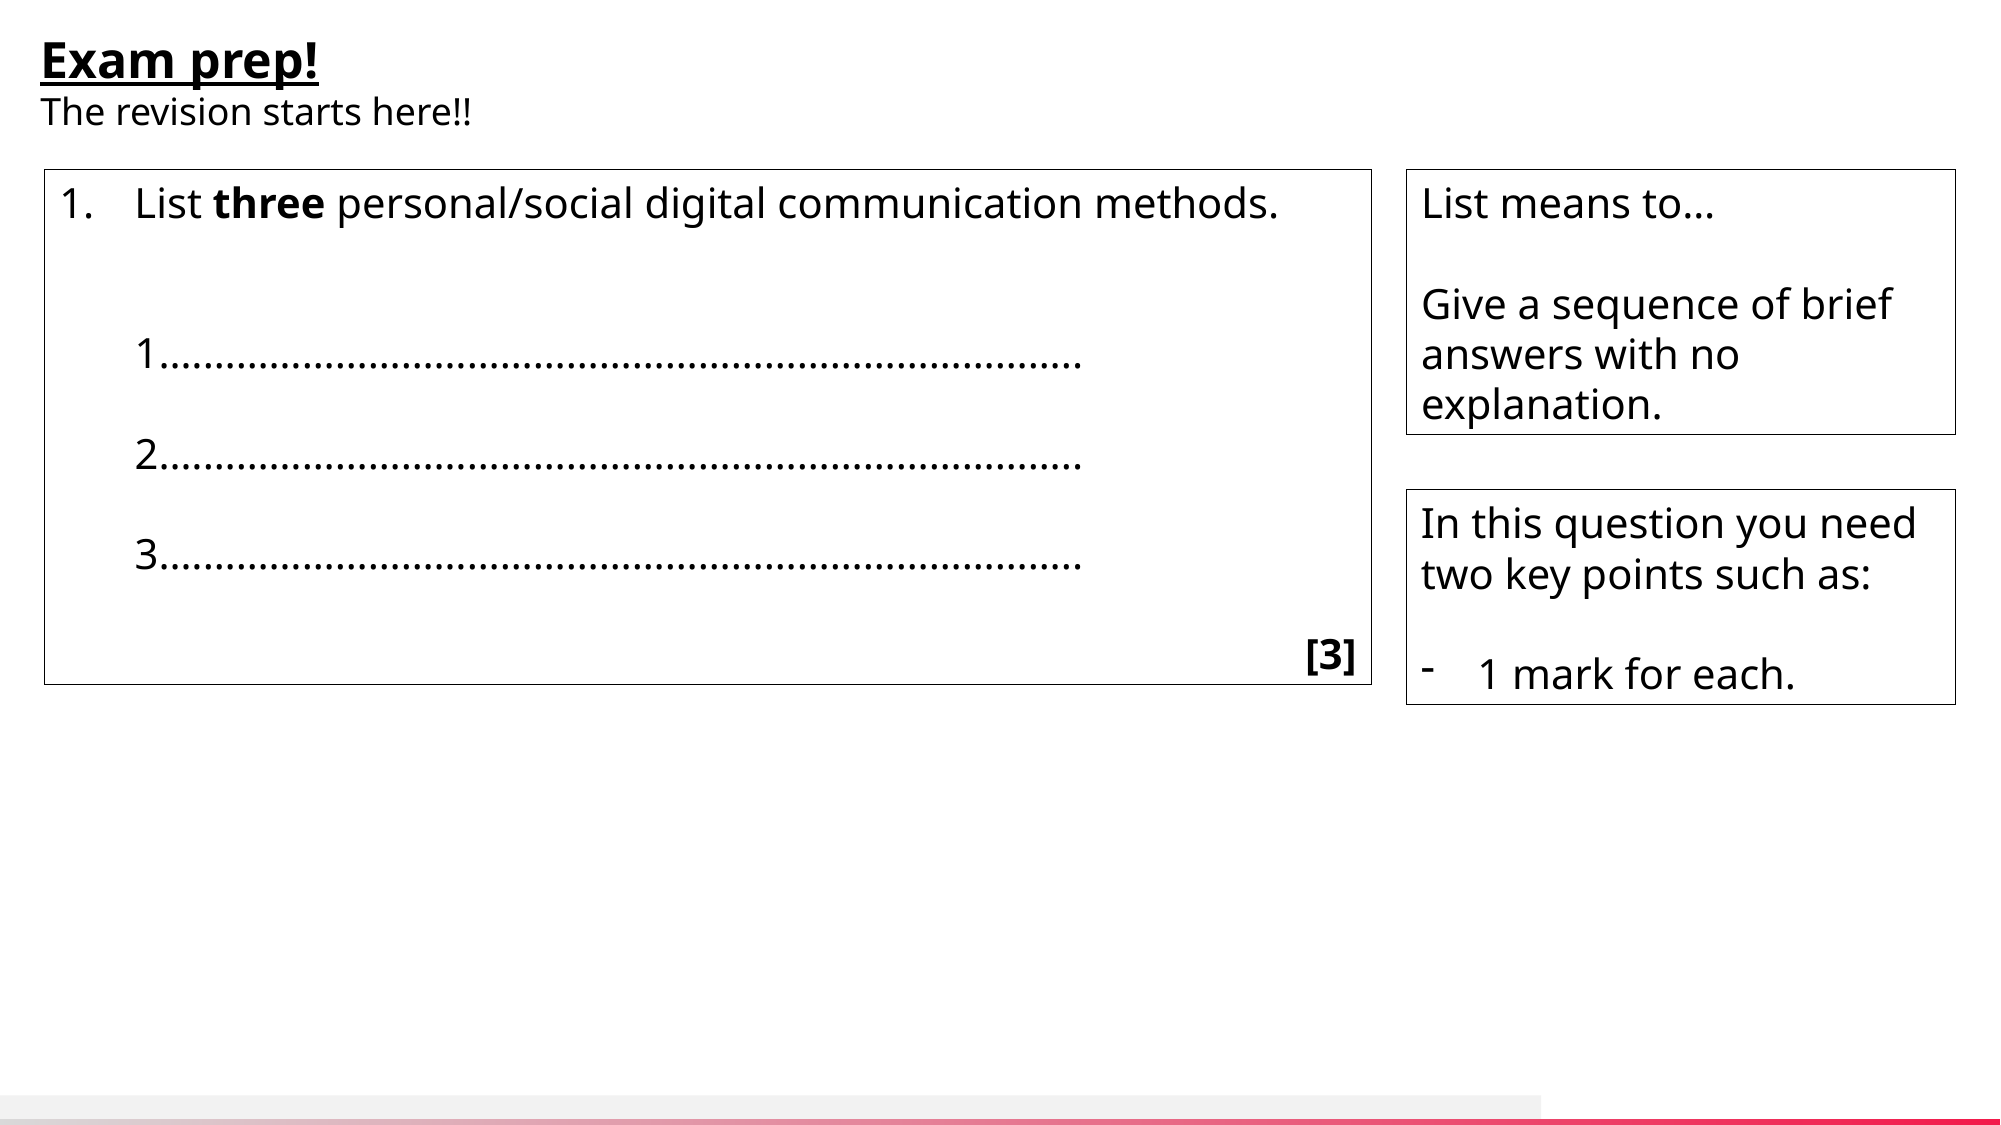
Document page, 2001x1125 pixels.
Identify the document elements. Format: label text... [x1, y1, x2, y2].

text_box List three personal/social digital communication methods. 1.……………………………………………………………………….. 2.……………………………………………………………………….. 3.……………………………………………………………………….. [3] [44, 169, 1372, 685]
text_box List means to… Give a sequence of brief answers with no explanation. [1406, 169, 1956, 435]
text_box Exam prep! The revision starts here!! [25, 21, 1095, 141]
text_box In this question you need two key points such as: 1 mark for each. [1406, 489, 1956, 705]
